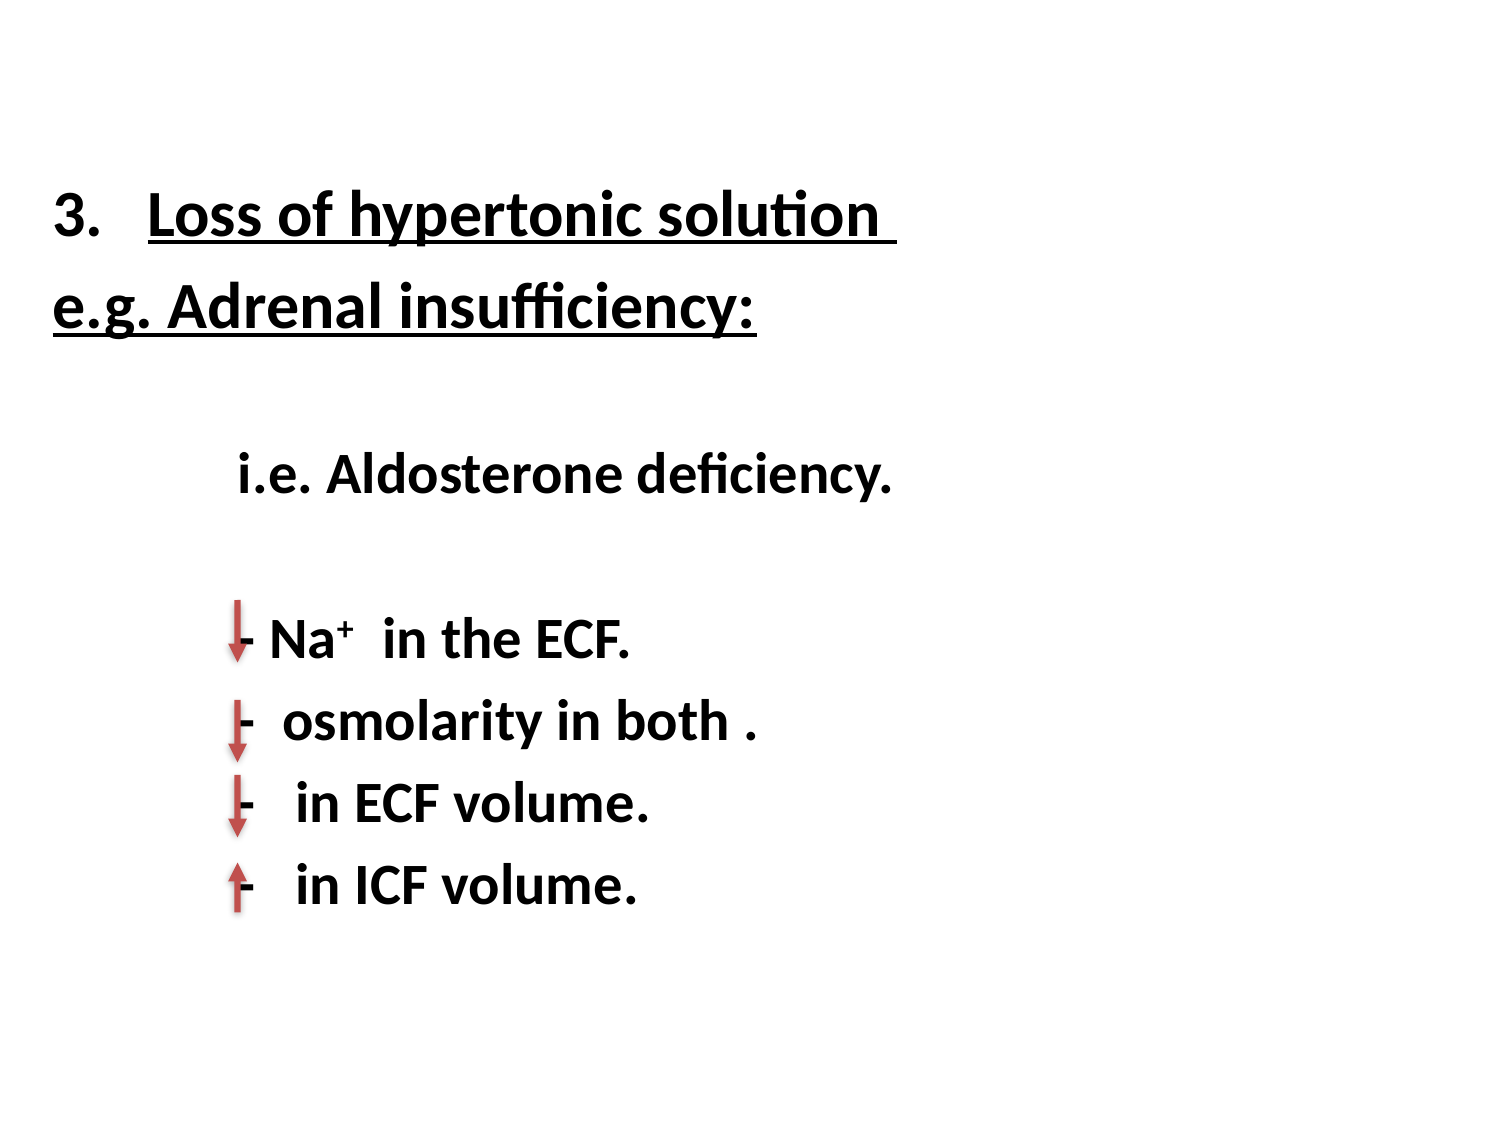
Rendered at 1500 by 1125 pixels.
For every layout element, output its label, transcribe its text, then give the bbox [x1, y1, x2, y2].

text_box [228, 862, 247, 913]
text_box [228, 599, 247, 663]
text_box [228, 774, 247, 838]
list Loss of hypertonic solution e.g. Adrenal insufficiency: i.e. Aldosterone deficiency. - Na+ in the ECF. - osmolarity in both . - in ECF volume. - in ICF volume. [37, 162, 1388, 926]
text_box [228, 699, 247, 763]
